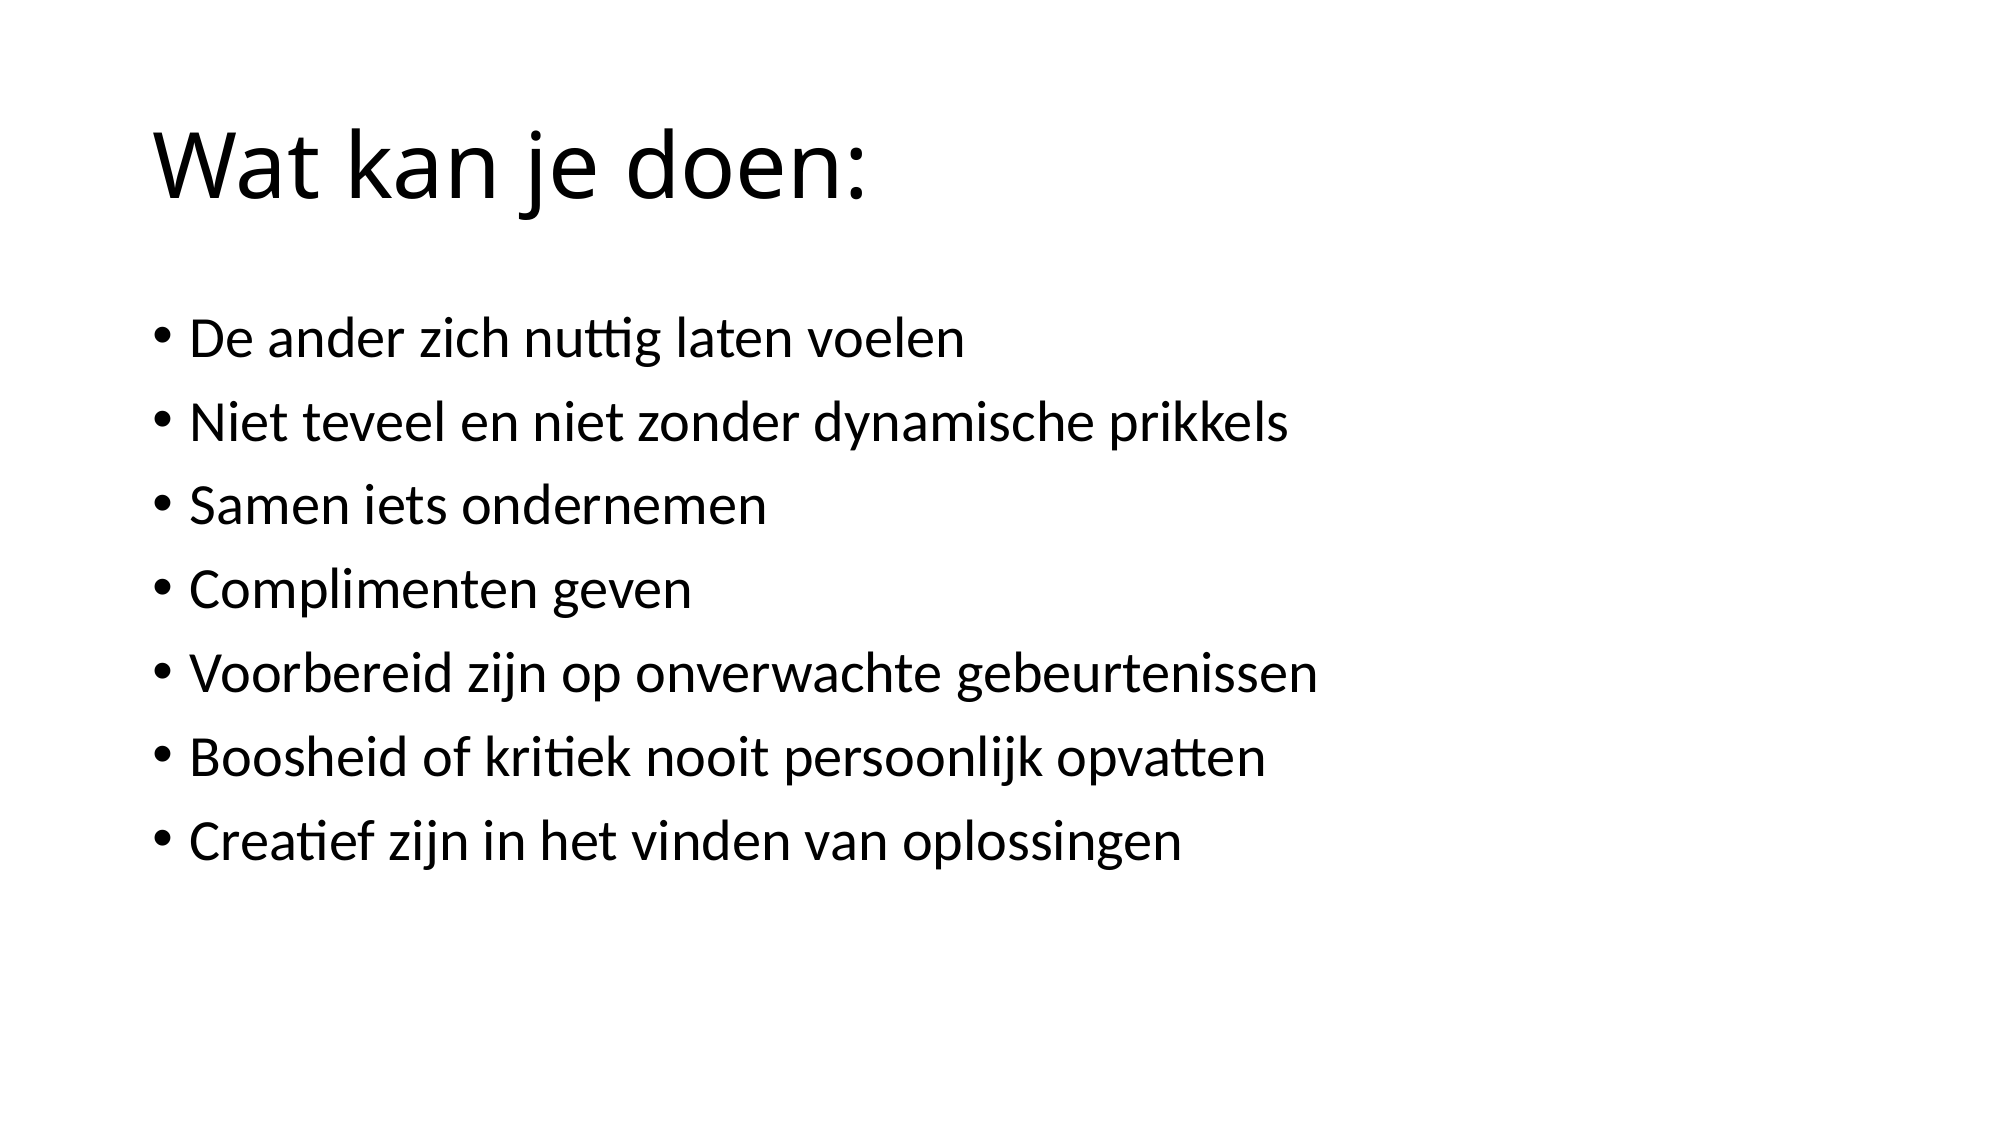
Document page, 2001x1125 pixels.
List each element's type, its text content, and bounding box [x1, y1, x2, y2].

title Wat kan je doen: [137, 59, 1863, 278]
list De ander zich nuttig laten voelen Niet teveel en niet zonder dynamische prikkels Samen iets ondernemen Complimenten geven Voorbereid zijn op onverwachte gebeurtenissen Boosheid of kritiek nooit persoonlijk opvatten Creatief zijn in het vinden van oplossingen [137, 299, 1863, 1092]
